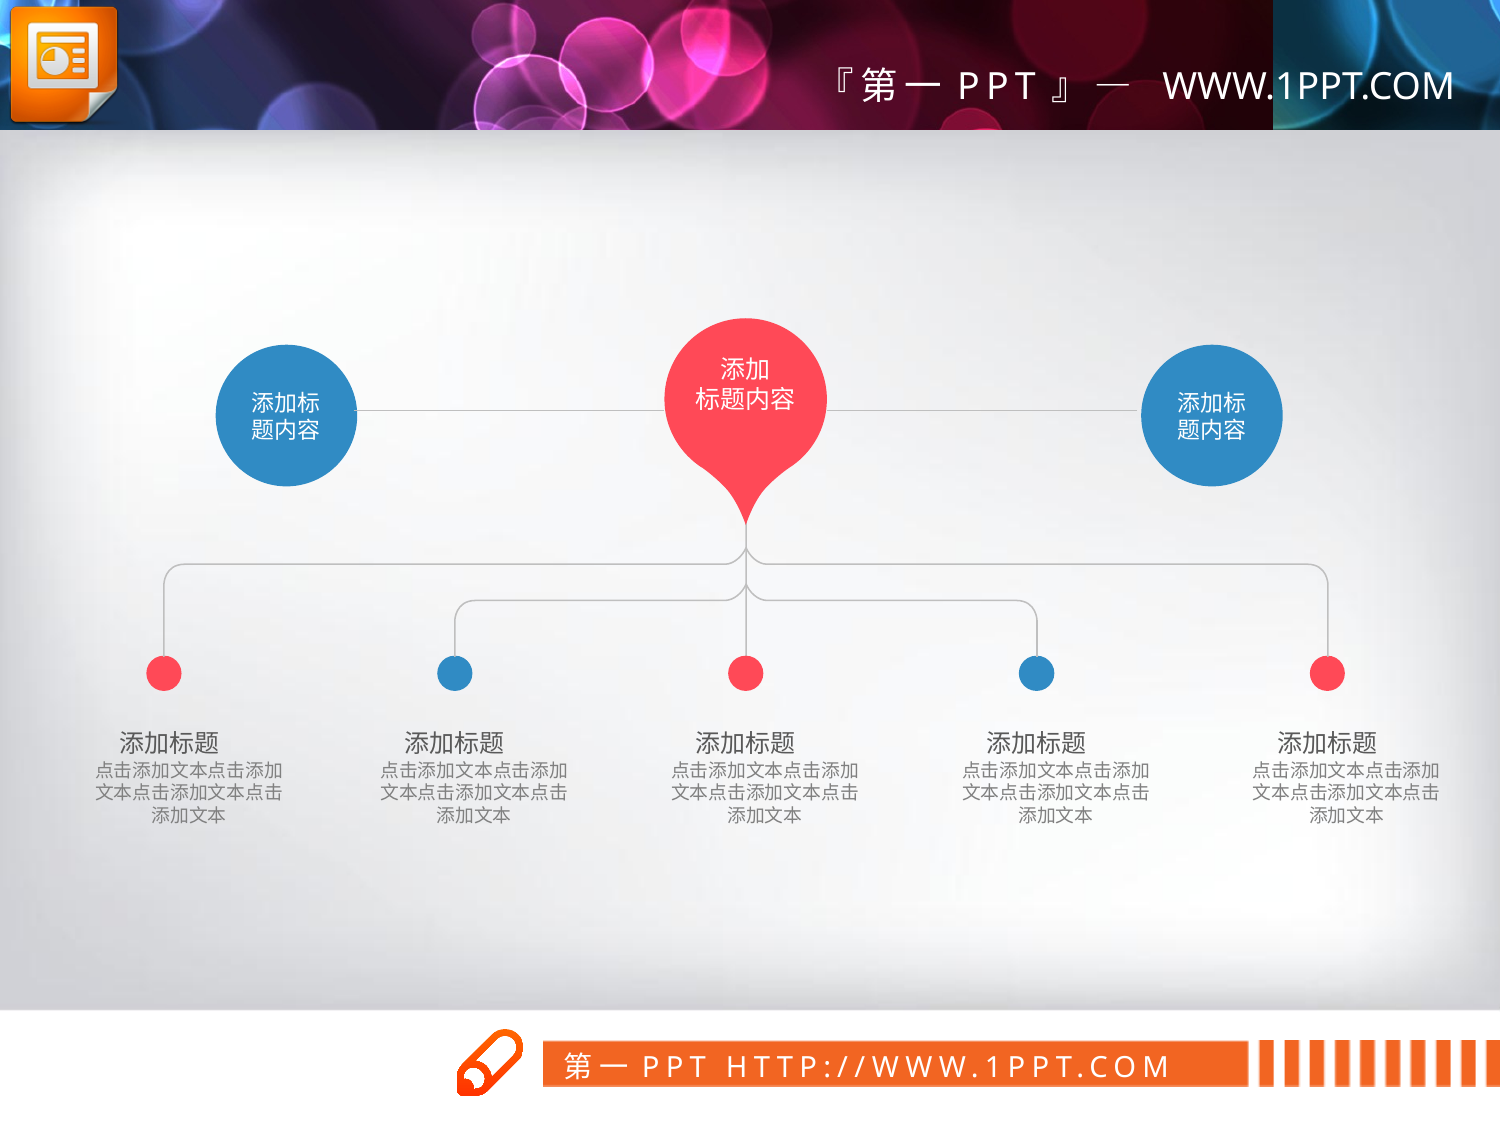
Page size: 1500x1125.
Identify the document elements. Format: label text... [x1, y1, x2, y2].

text_box [146, 655, 182, 691]
text_box 点击添加文本点击添加文本点击添加文本点击添加文本 [76, 752, 302, 832]
text_box 点击添加文本点击添加文本点击添加文本点击添加文本 [943, 752, 1168, 832]
text_box 点击添加文本点击添加文本点击添加文本点击添加文本 [1234, 752, 1459, 832]
text_box [1018, 655, 1055, 691]
text_box 添加标题 [68, 706, 271, 763]
text_box 点击添加文本点击添加文本点击添加文本点击添加文本 [361, 752, 587, 832]
text_box [163, 547, 746, 657]
text_box [437, 655, 473, 691]
picture [543, 1040, 1500, 1087]
text_box 添加标题内容 [215, 344, 358, 487]
text_box [746, 583, 1038, 657]
text_box 点击添加文本点击添加文本点击添加文本点击添加文本 [652, 752, 877, 832]
text_box 添加标题 [1226, 706, 1429, 763]
text_box [746, 547, 1328, 657]
text_box 添加标题 [935, 706, 1138, 763]
text_box 添加标题内容 [1141, 344, 1283, 487]
text_box 添加标题 [644, 706, 847, 763]
text_box [728, 655, 764, 691]
picture [0, 0, 1500, 1012]
text_box 添加标题 [353, 706, 556, 763]
text_box [1309, 655, 1345, 691]
text_box [454, 583, 746, 657]
text_box 添加 标题内容 [664, 318, 827, 526]
